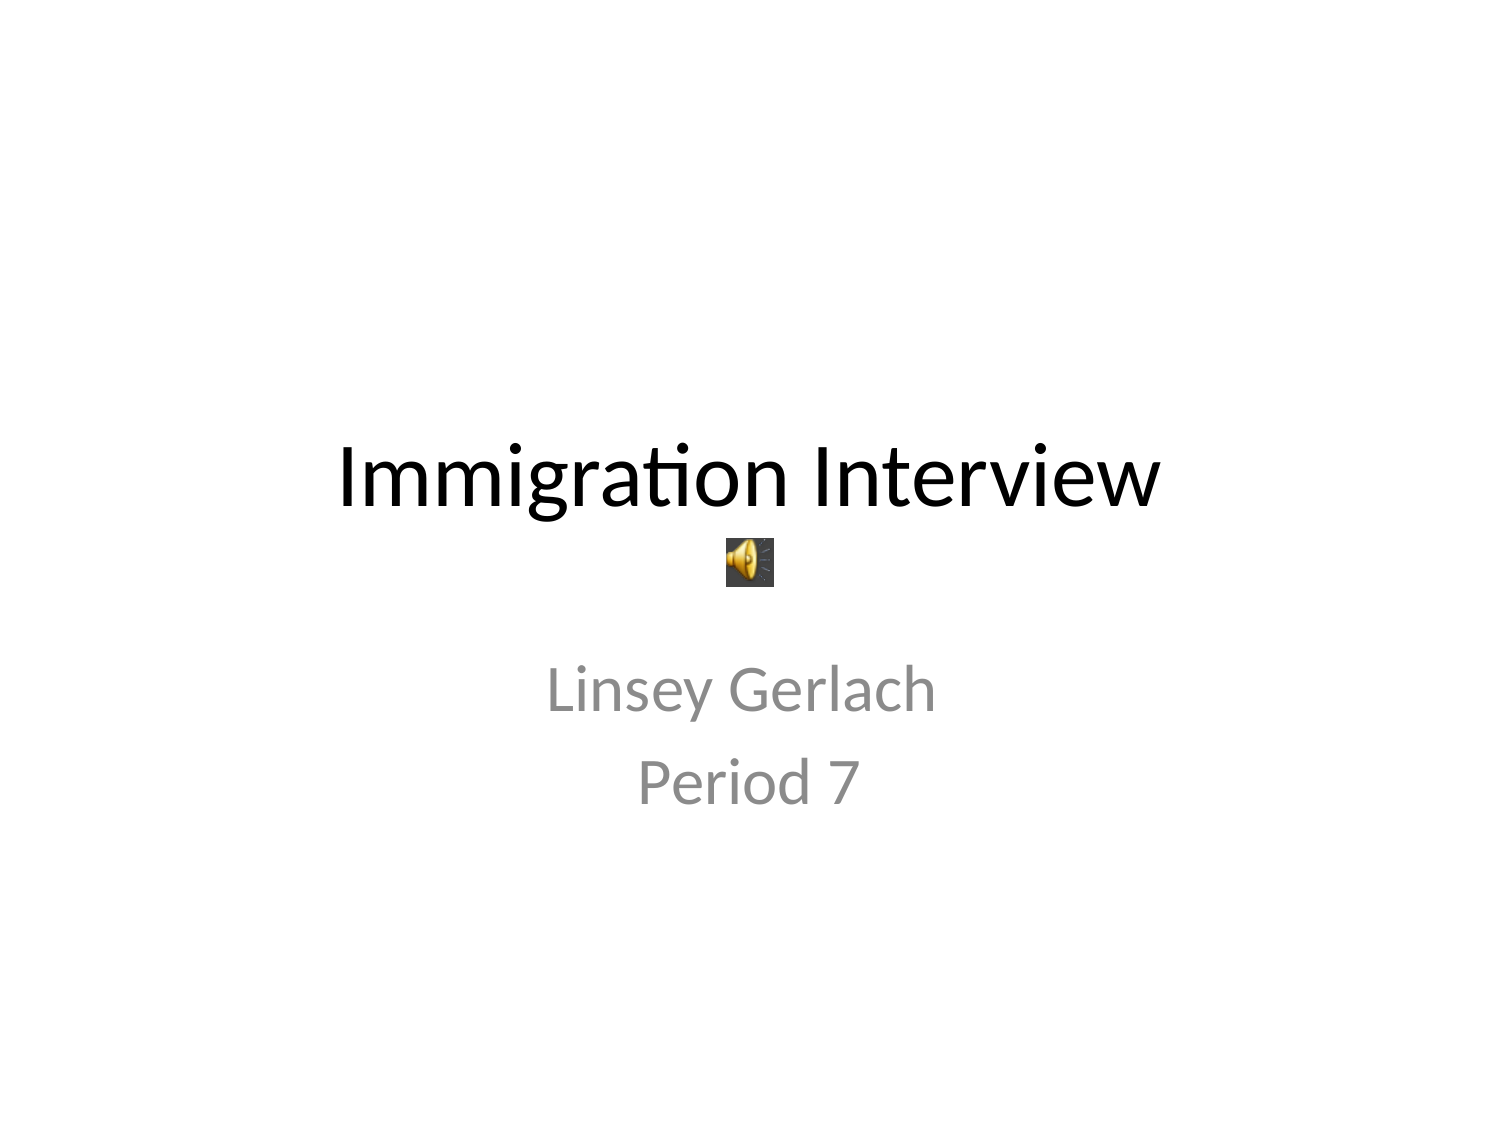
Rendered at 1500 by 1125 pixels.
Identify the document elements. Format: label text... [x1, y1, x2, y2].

picture [724, 537, 776, 588]
subtitle Linsey Gerlach Period 7 [225, 637, 1275, 925]
title Immigration Interview [112, 349, 1388, 591]
